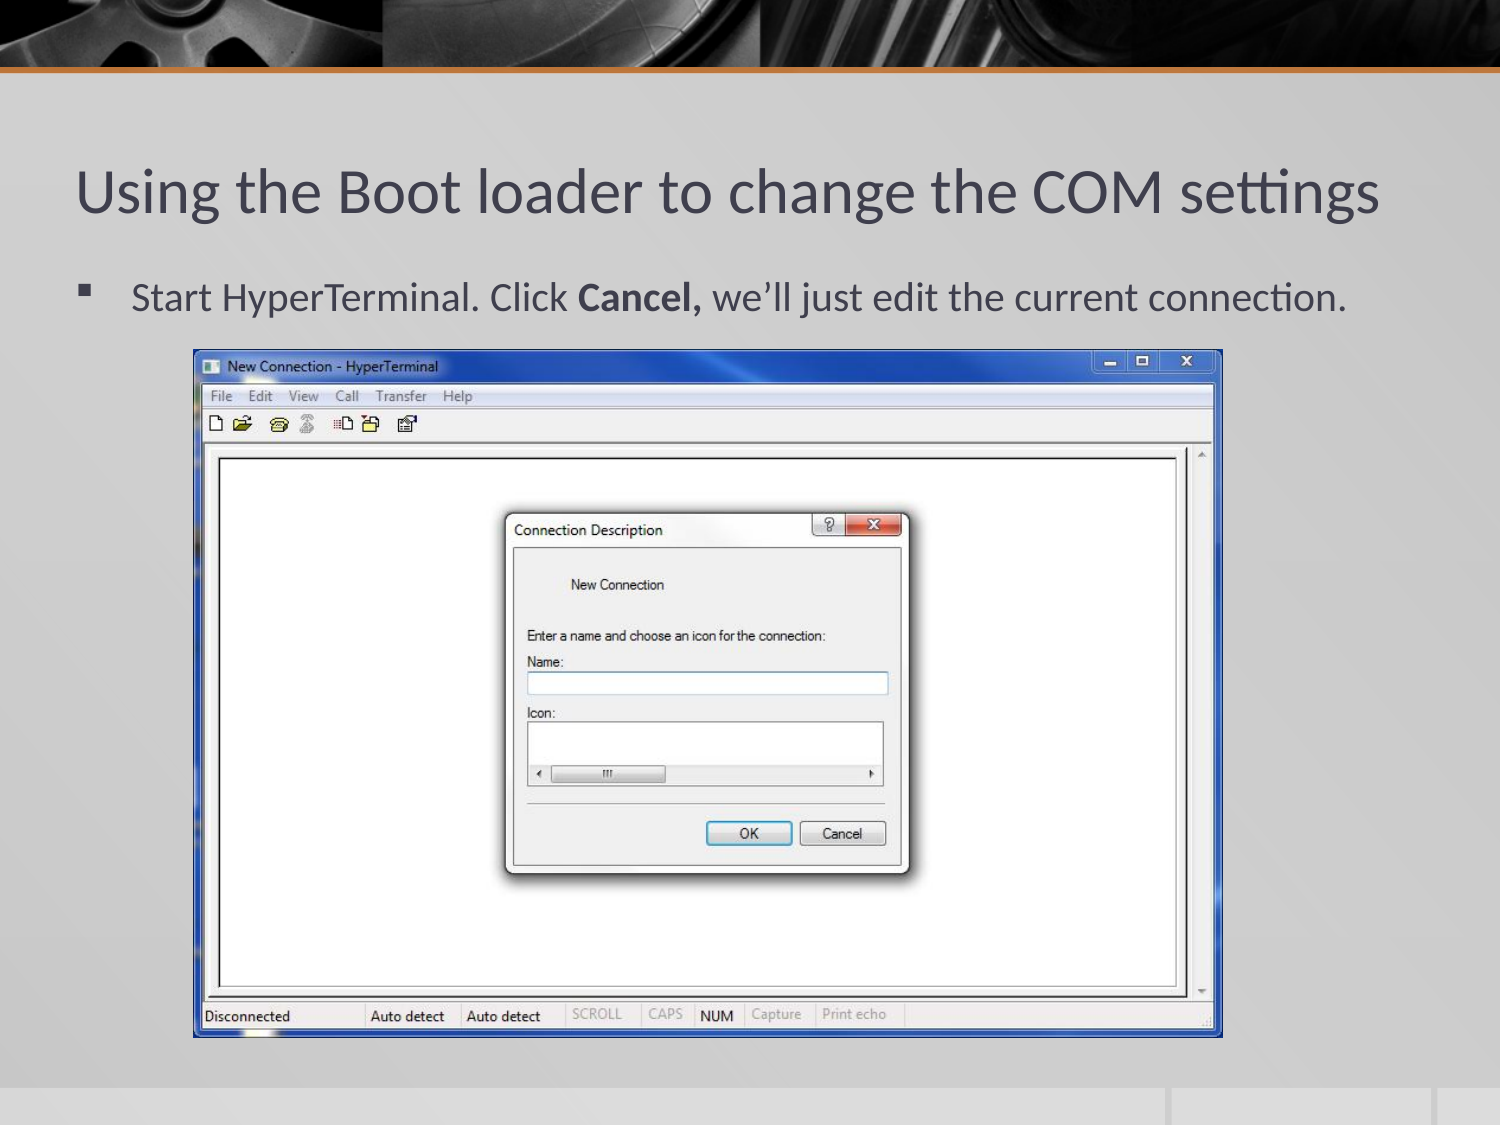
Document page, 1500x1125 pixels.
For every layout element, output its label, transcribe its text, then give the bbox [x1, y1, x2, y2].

list Start HyperTerminal. Click Cancel, we’ll just edit the current connection. [75, 262, 1425, 1005]
title Using the Boot loader to change the COM settings [75, 112, 1463, 263]
picture [193, 349, 1223, 1038]
picture [0, 0, 1500, 67]
